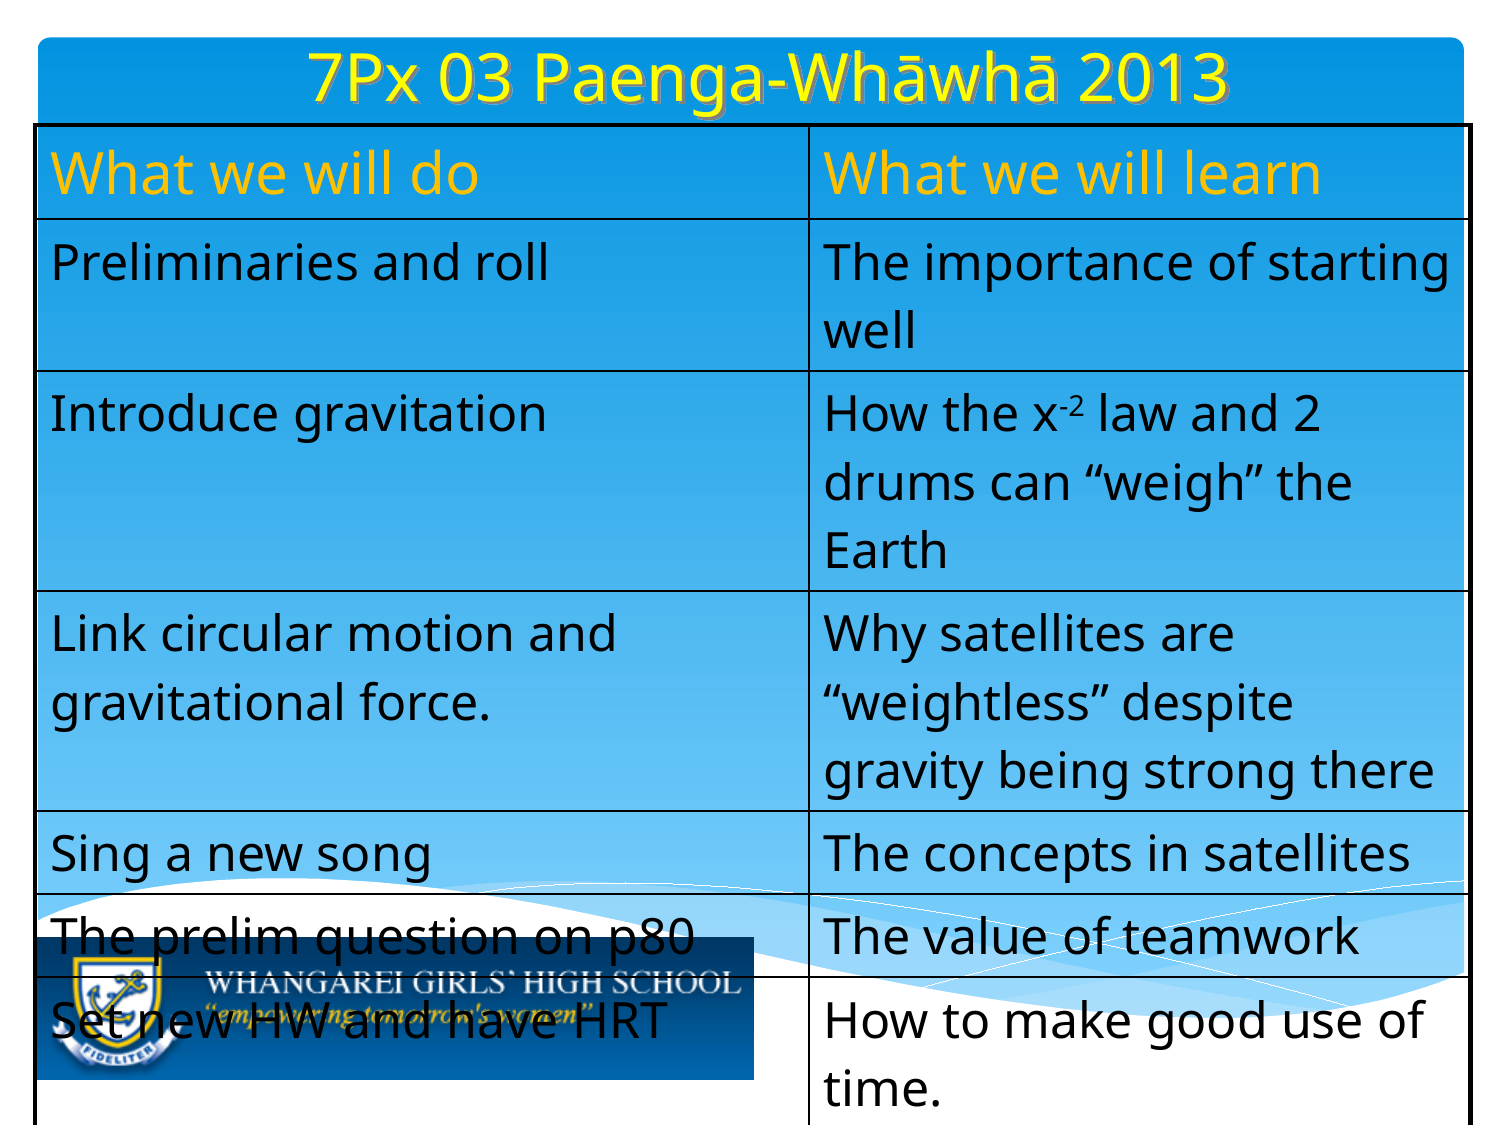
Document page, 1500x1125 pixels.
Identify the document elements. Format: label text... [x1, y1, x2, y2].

table_cell Introduce gravitation [37, 372, 808, 590]
table_cell The prelim question on p80 [37, 895, 808, 976]
table_cell How the x-2 law and 2 drums can “weigh” the Earth [810, 372, 1468, 590]
table_cell The concepts in satellites [810, 812, 1468, 893]
table_cell Preliminaries and roll [37, 220, 808, 370]
text_box 7Px 03 Paenga-Whāwhā 2013 [162, 24, 1375, 123]
table_cell How to make good use of time. [810, 978, 1468, 1125]
table_cell Link circular motion and gravitational force. [37, 592, 808, 810]
table_cell Set new HW and have HRT [37, 978, 808, 1125]
table_cell The value of teamwork [810, 895, 1468, 976]
table_header What we will do [37, 127, 808, 218]
picture [37, 937, 754, 1080]
table_cell Why satellites are “weightless” despite gravity being strong there [810, 592, 1468, 810]
table_cell The importance of starting well [810, 220, 1468, 370]
table_cell Sing a new song [37, 812, 808, 893]
table_header What we will learn [810, 127, 1468, 218]
